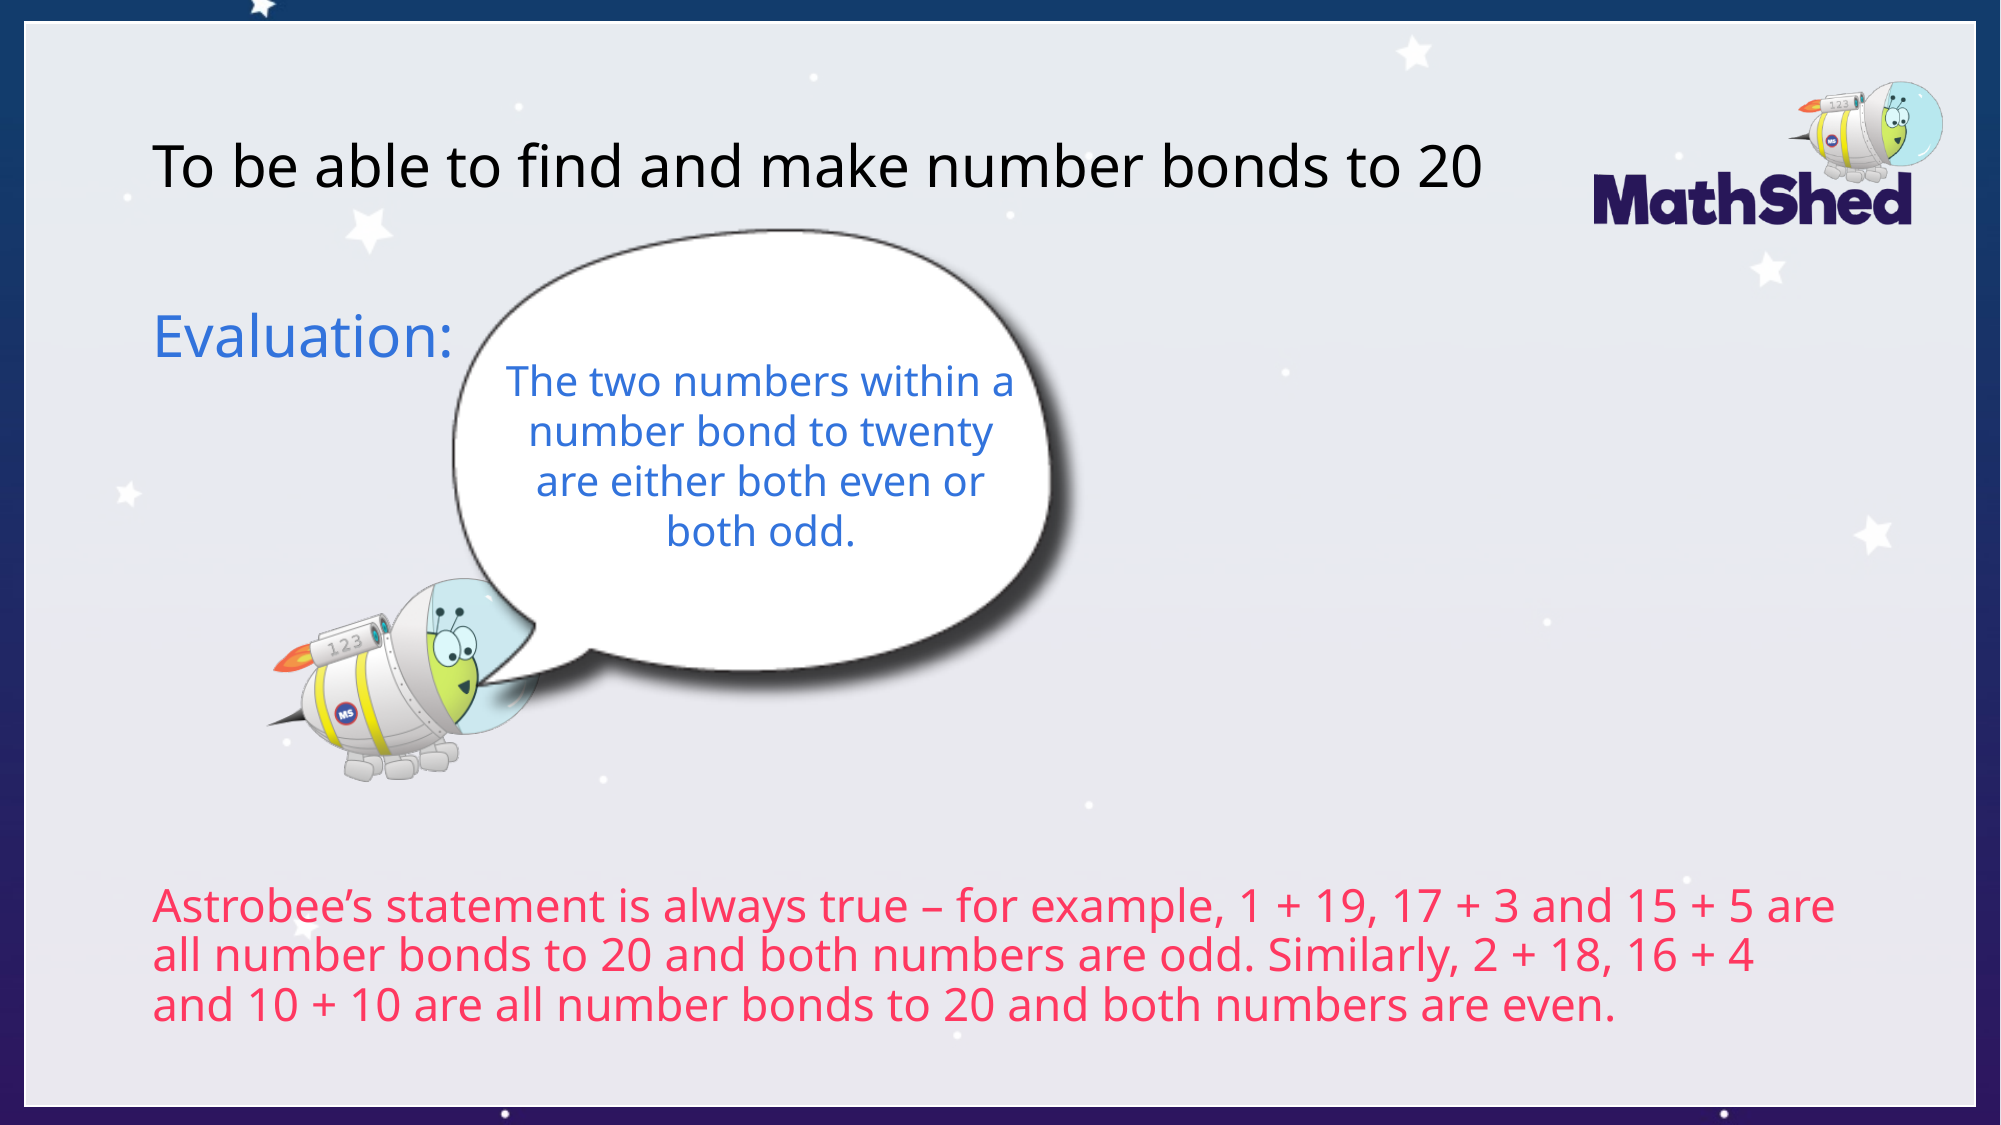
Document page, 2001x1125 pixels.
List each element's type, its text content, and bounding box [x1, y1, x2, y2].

picture [0, 0, 2001, 1125]
title To be able to find and make number bonds to 20 [137, 59, 1578, 278]
list Evaluation: Astrobee’s statement is always true – for example, 1 + 19, 17 + 3 and 15 + 5 are all number bonds to 20 and both numbers are odd. Similarly, 2 + 18, 16 + 4 and 10 + 10 are all number bonds to 20 and both numbers are even. [137, 299, 1863, 1014]
